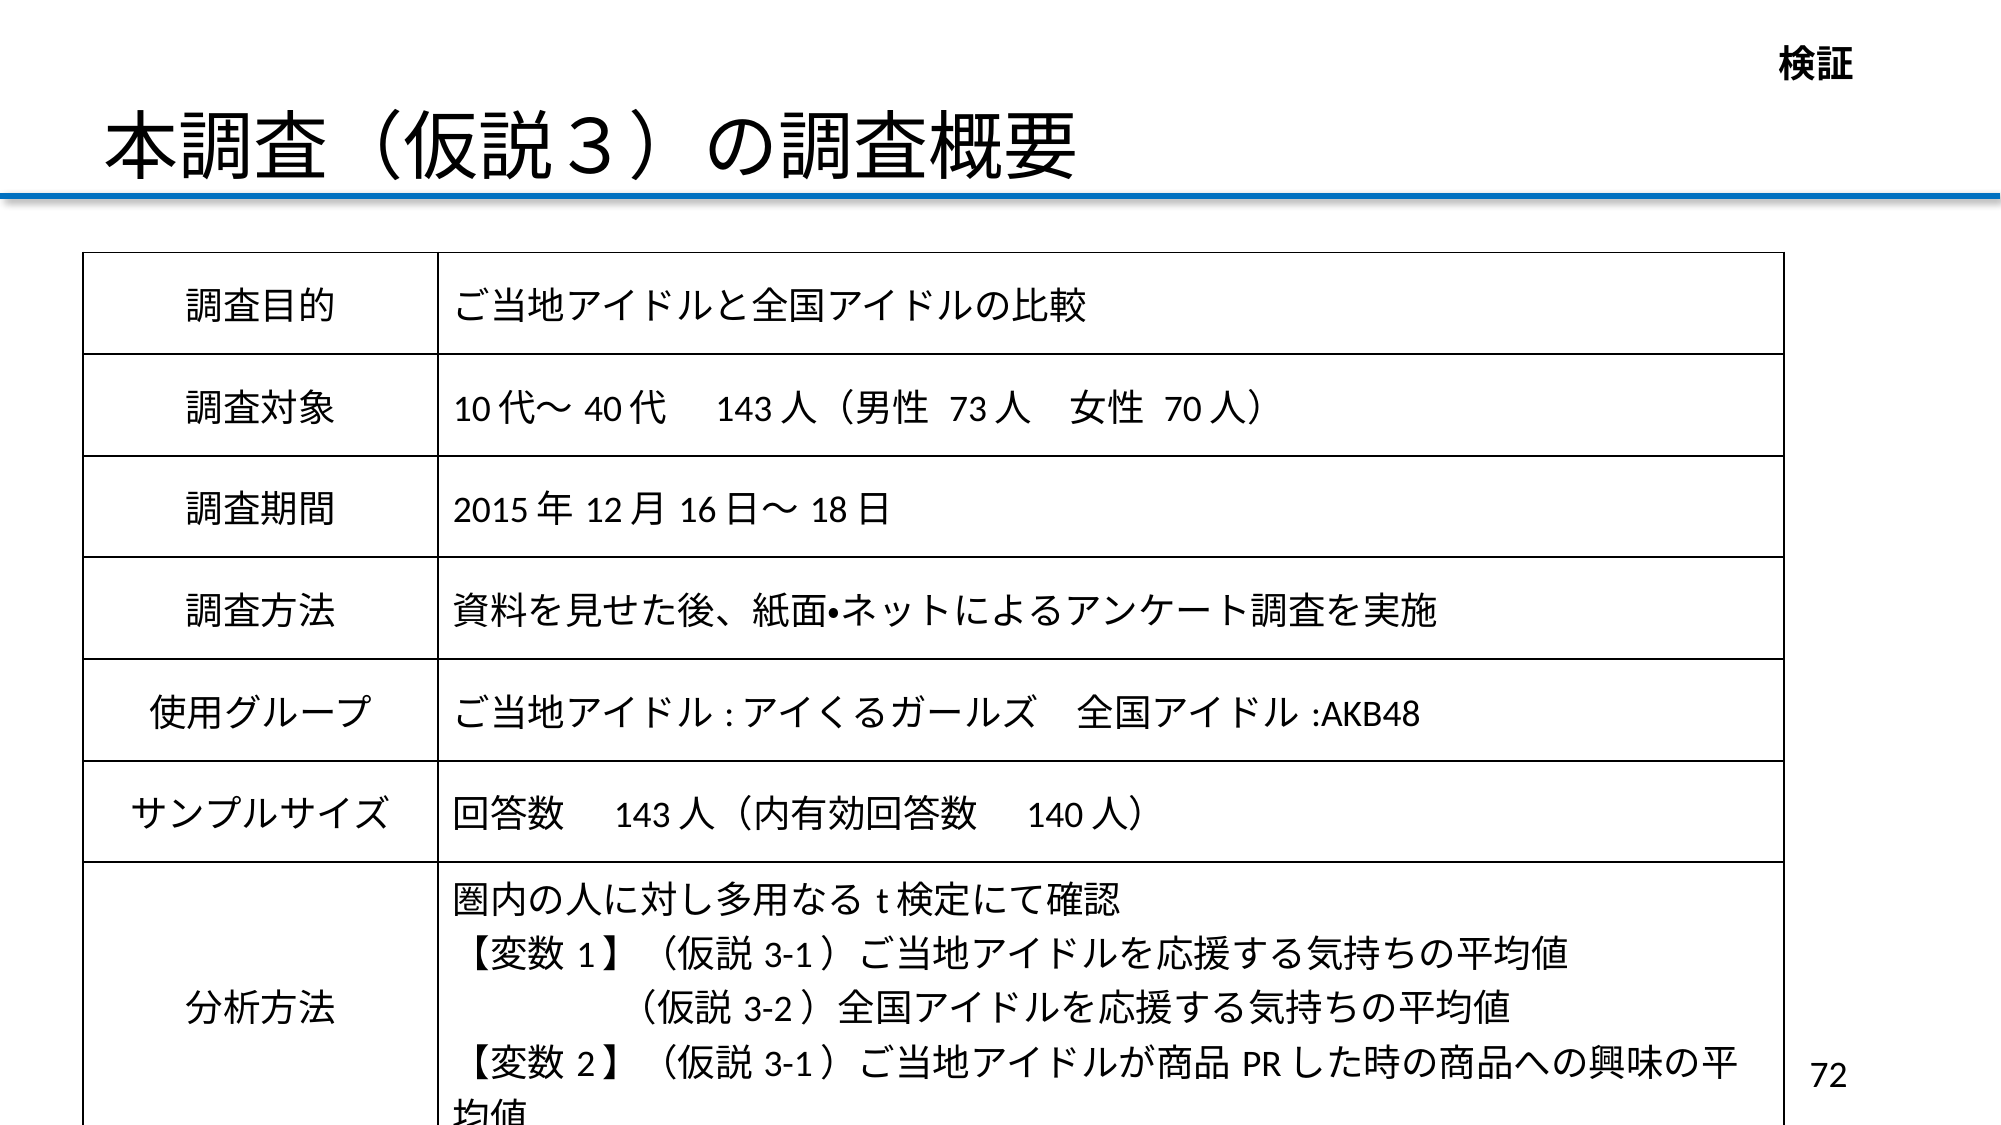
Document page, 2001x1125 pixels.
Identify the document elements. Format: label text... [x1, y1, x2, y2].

text_box 検証 [1764, 33, 1869, 93]
table_cell 2015年12月16日～18日 [439, 457, 1783, 556]
table_cell 資料を見せた後、紙面・ネットによるアンケート調査を実施 [439, 558, 1783, 658]
table_header ご当地アイドルと全国アイドルの比較 [439, 253, 1783, 353]
table_cell 調査方法 [84, 558, 437, 658]
table_cell 分析方法 [84, 863, 437, 1125]
slide_number 72 [1785, 1042, 1863, 1103]
table_cell 10代～40代 143人（男性 73人 女性 70人） [439, 355, 1783, 455]
table_cell 使用グループ [84, 660, 437, 760]
table_cell 調査期間 [84, 457, 437, 556]
table_cell サンプルサイズ [84, 762, 437, 861]
table_header 調査目的 [84, 253, 437, 353]
table_cell 調査対象 [84, 355, 437, 455]
table_cell ご当地アイドル:アイくるガールズ 全国アイドル:AKB48 [439, 660, 1783, 760]
table_cell 回答数 143人（内有効回答数 140人） [439, 762, 1783, 861]
table_cell 圏内の人に対し多用なるt検定にて確認 【変数1】（仮説3-1）ご当地アイドルを応援する気持ちの平均値 （仮説3-2）全国アイドルを応援する気持ちの平均値 【変数2】（仮説3-1）ご当地アイドルが商品PRした時の商品への興味の平均値 （仮説3-2）全国アイドルが商品PRした時の商品への興味の平均値 [439, 863, 1783, 1125]
text_box 本調査（仮説３）の調査概要 [88, 91, 1093, 197]
